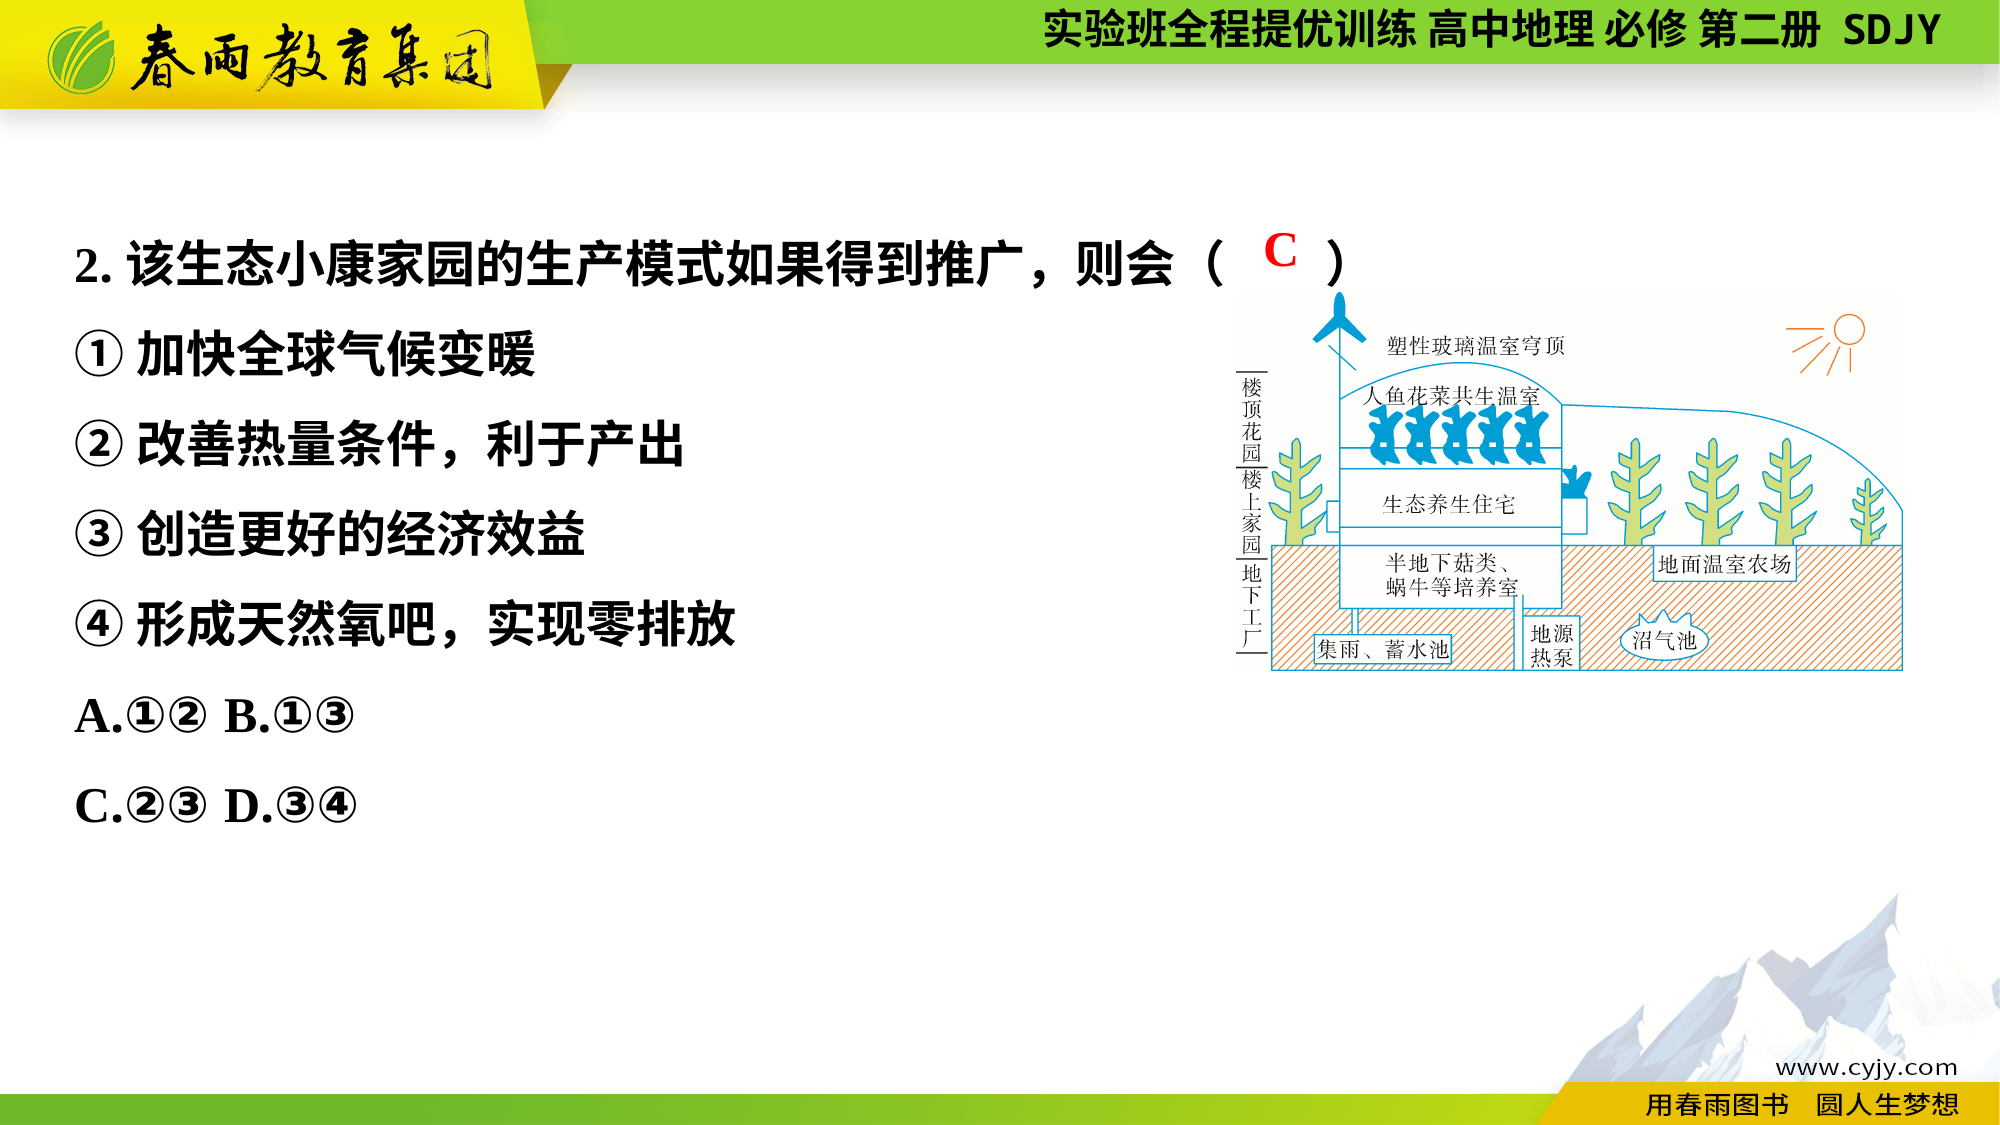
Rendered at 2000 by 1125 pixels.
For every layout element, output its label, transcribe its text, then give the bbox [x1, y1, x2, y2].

text_box C [1248, 209, 1315, 285]
picture [0, 0, 2000, 1125]
list 2.该生态小康家园的生产模式如果得到推广，则会（ ） ①加快全球气候变暖 ②改善热量条件，利于产出 ③创造更好的经济效益 ④形成天然氧吧，实现零排放 A.①② B.①③ C.②③ D.③④ [59, 194, 1944, 846]
